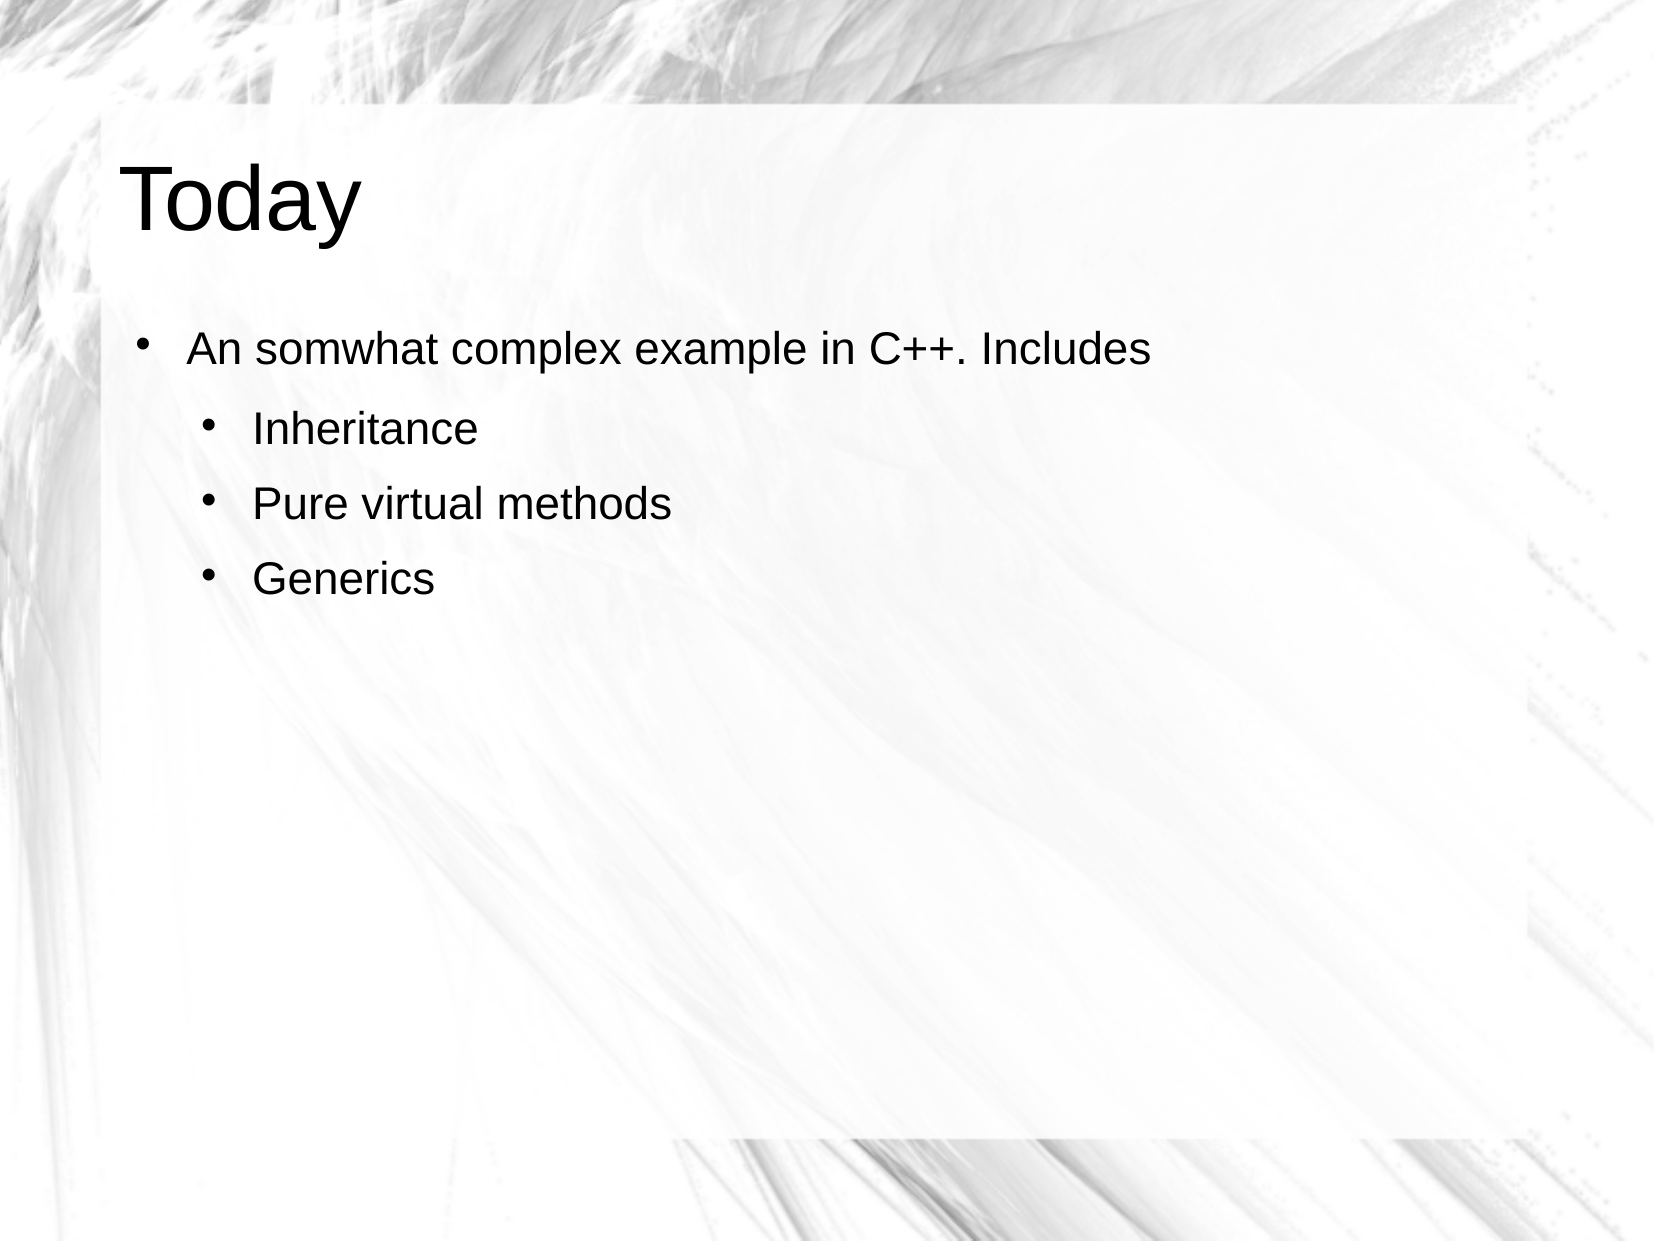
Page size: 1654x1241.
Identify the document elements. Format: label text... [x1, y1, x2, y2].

picture [0, 0, 1654, 1241]
list An somwhat complex example in C++. Includes Inheritance Pure virtual methods Generics [118, 319, 1571, 1109]
title Today [118, 93, 1506, 299]
